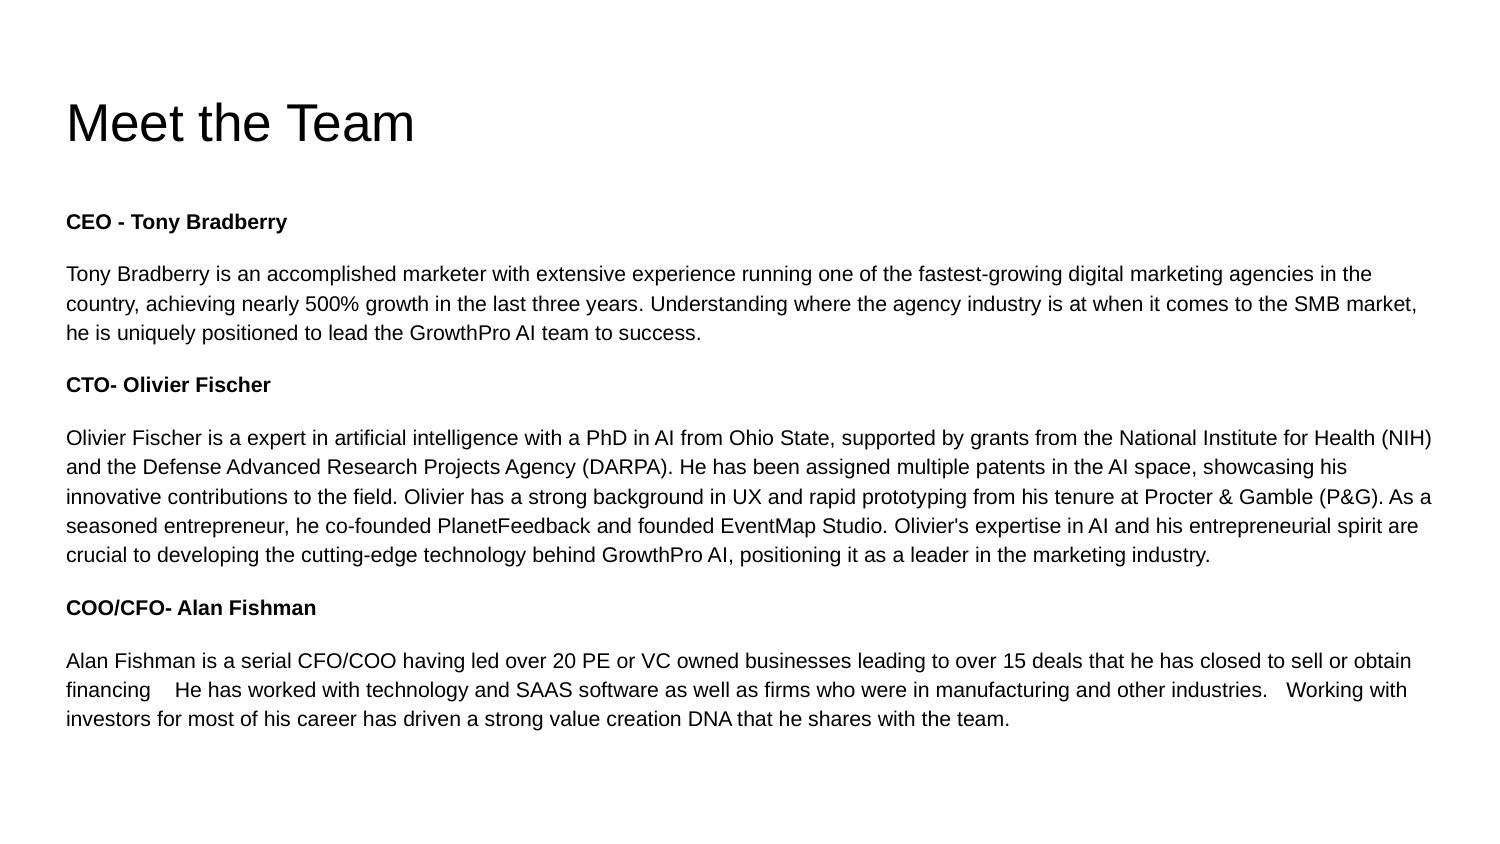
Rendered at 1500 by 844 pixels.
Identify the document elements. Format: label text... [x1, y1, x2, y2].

list CEO - Tony Bradberry Tony Bradberry is an accomplished marketer with extensive experience running one of the fastest-growing digital marketing agencies in the country, achieving nearly 500% growth in the last three years. Understanding where the agency industry is at when it comes to the SMB market, he is uniquely positioned to lead the GrowthPro AI team to success. CTO- Olivier Fischer Olivier Fischer is a expert in artificial intelligence with a PhD in AI from Ohio State, supported by grants from the National Institute for Health (NIH) and the Defense Advanced Research Projects Agency (DARPA). He has been assigned multiple patents in the AI space, showcasing his innovative contributions to the field. Olivier has a strong background in UX and rapid prototyping from his tenure at Procter & Gamble (P&G). As a seasoned entrepreneur, he co-founded PlanetFeedback and founded EventMap Studio. Olivier's expertise in AI and his entrepreneurial spirit are crucial to developing the cutting-edge technology behind GrowthPro AI, positioning it as a leader in the marketing industry. COO/CFO- Alan Fishman Alan Fishman is a serial CFO/COO having led over 20 PE or VC owned businesses leading to over 15 deals that he has closed to sell or obtain financing He has worked with technology and SAAS software as well as firms who were in manufacturing and other industries. Working with investors for most of his career has driven a strong value creation DNA that he shares with the team. [51, 189, 1449, 750]
title Meet the Team [51, 72, 1449, 167]
